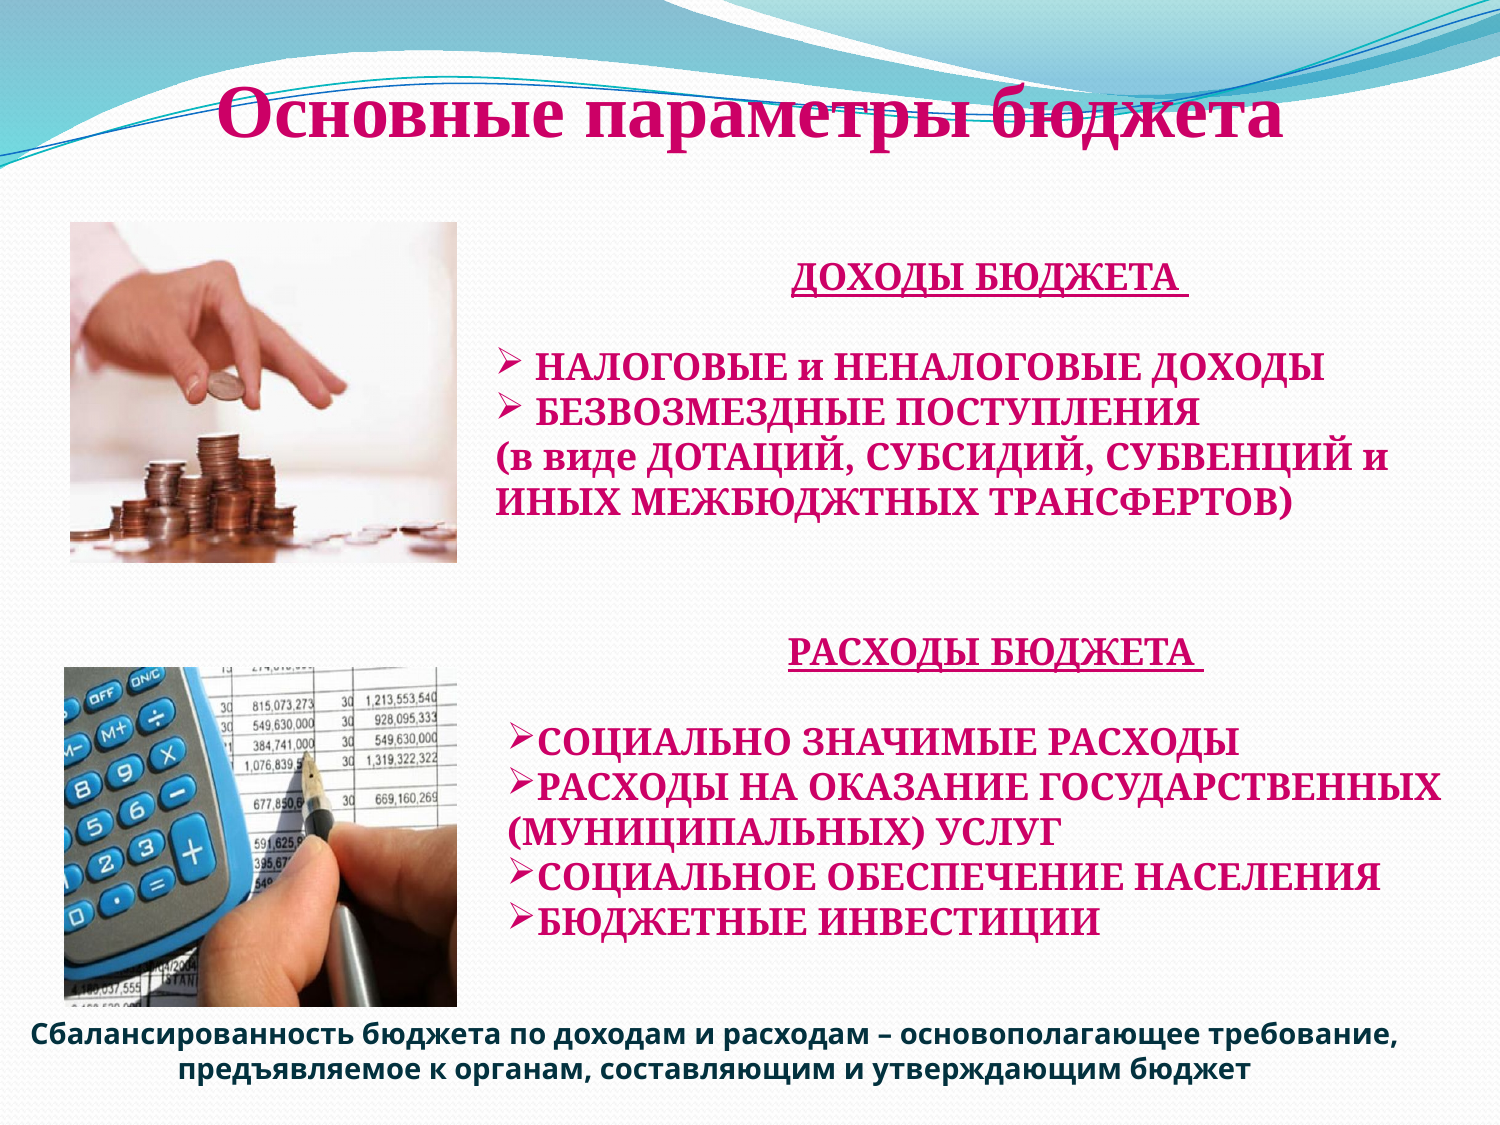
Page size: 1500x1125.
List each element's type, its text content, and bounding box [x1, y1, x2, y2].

text_box ДОХОДЫ БЮДЖЕТА НАЛОГОВЫЕ и НЕНАЛОГОВЫЕ ДОХОДЫ БЕЗВОЗМЕЗДНЫЕ ПОСТУПЛЕНИЯ (в виде ДОТАЦИЙ, СУБСИДИЙ, СУБВЕНЦИЙ и ИНЫХ МЕЖБЮДЖТНЫХ ТРАНСФЕРТОВ) [480, 246, 1500, 531]
text_box РАСХОДЫ БЮДЖЕТА СОЦИАЛЬНО ЗНАЧИМЫЕ РАСХОДЫ РАСХОДЫ НА ОКАЗАНИЕ ГОСУДАРСТВЕННЫХ (МУНИЦИПАЛЬНЫХ) УСЛУГ СОЦИАЛЬНОЕ ОБЕСПЕЧЕНИЕ НАСЕЛЕНИЯ БЮДЖЕТНЫЕ ИНВЕСТИЦИИ [492, 621, 1500, 951]
picture [64, 667, 458, 1008]
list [70, 222, 458, 563]
text_box Сбалансированность бюджета по доходам и расходам – основополагающее требование, предъявляемое к органам, составляющим и утверждающим бюджет [0, 1007, 1465, 1093]
title Основные параметры бюджета [0, 52, 1500, 153]
